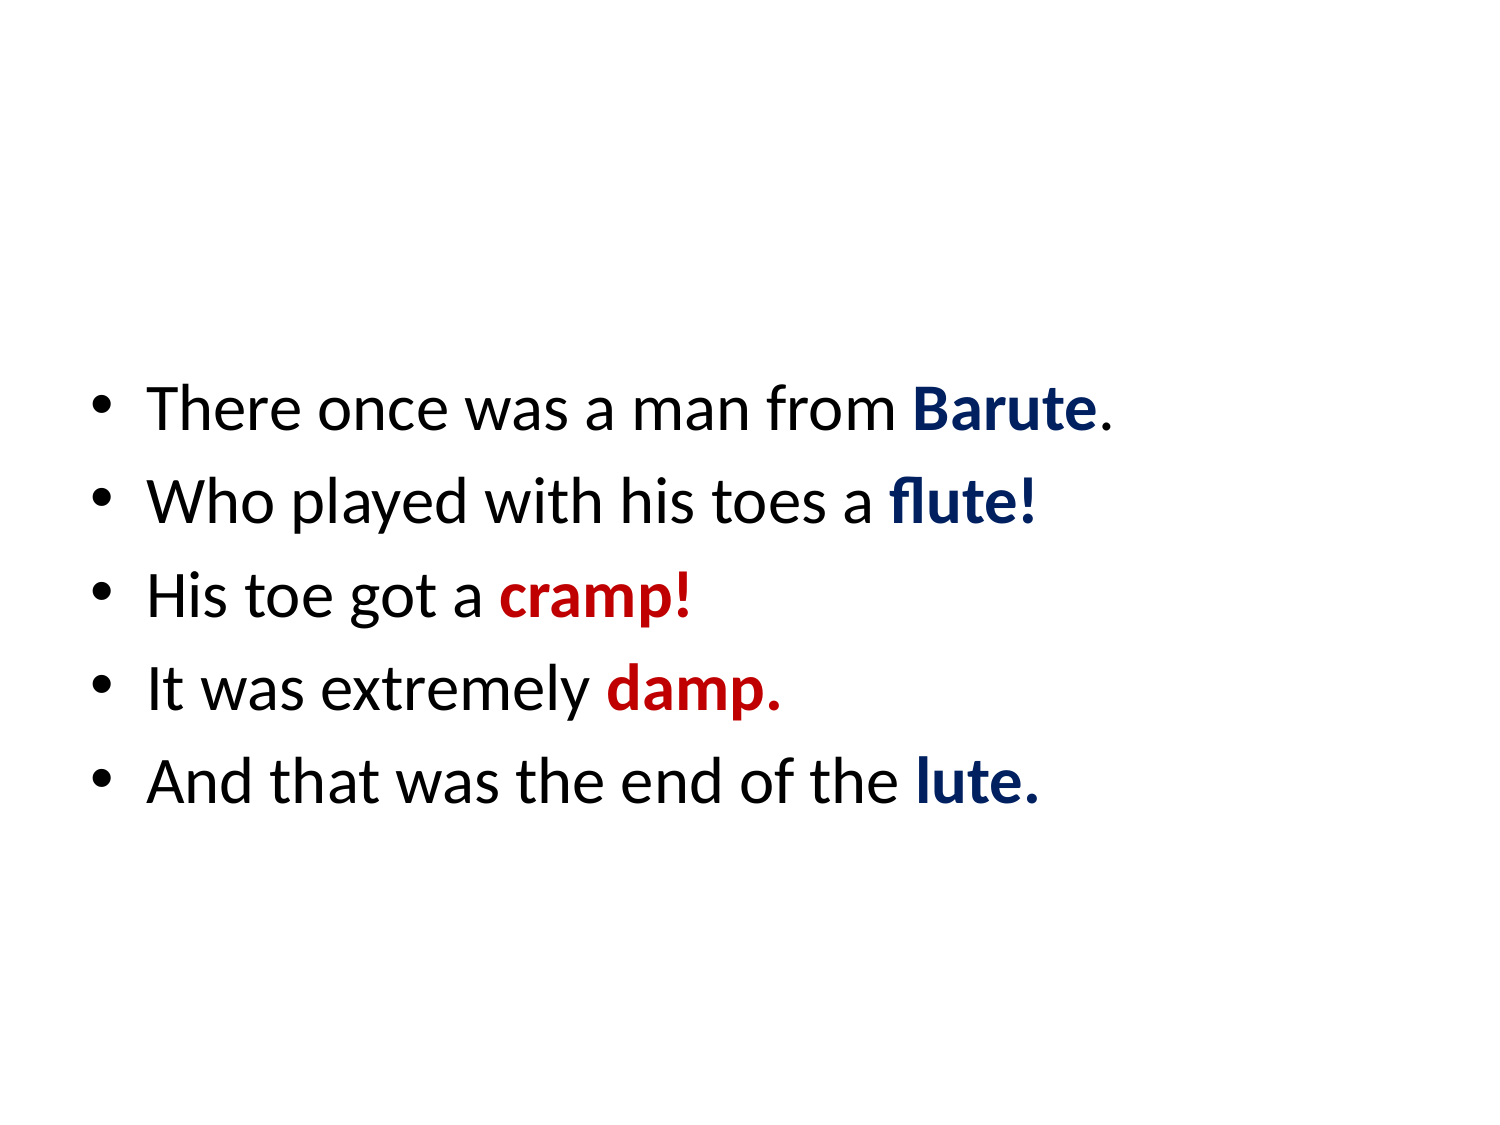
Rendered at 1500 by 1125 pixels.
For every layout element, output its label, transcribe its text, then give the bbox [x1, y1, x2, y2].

list There once was a man from Barute. Who played with his toes a flute! His toe got a cramp! It was extremely damp. And that was the end of the lute. [75, 262, 1425, 1005]
